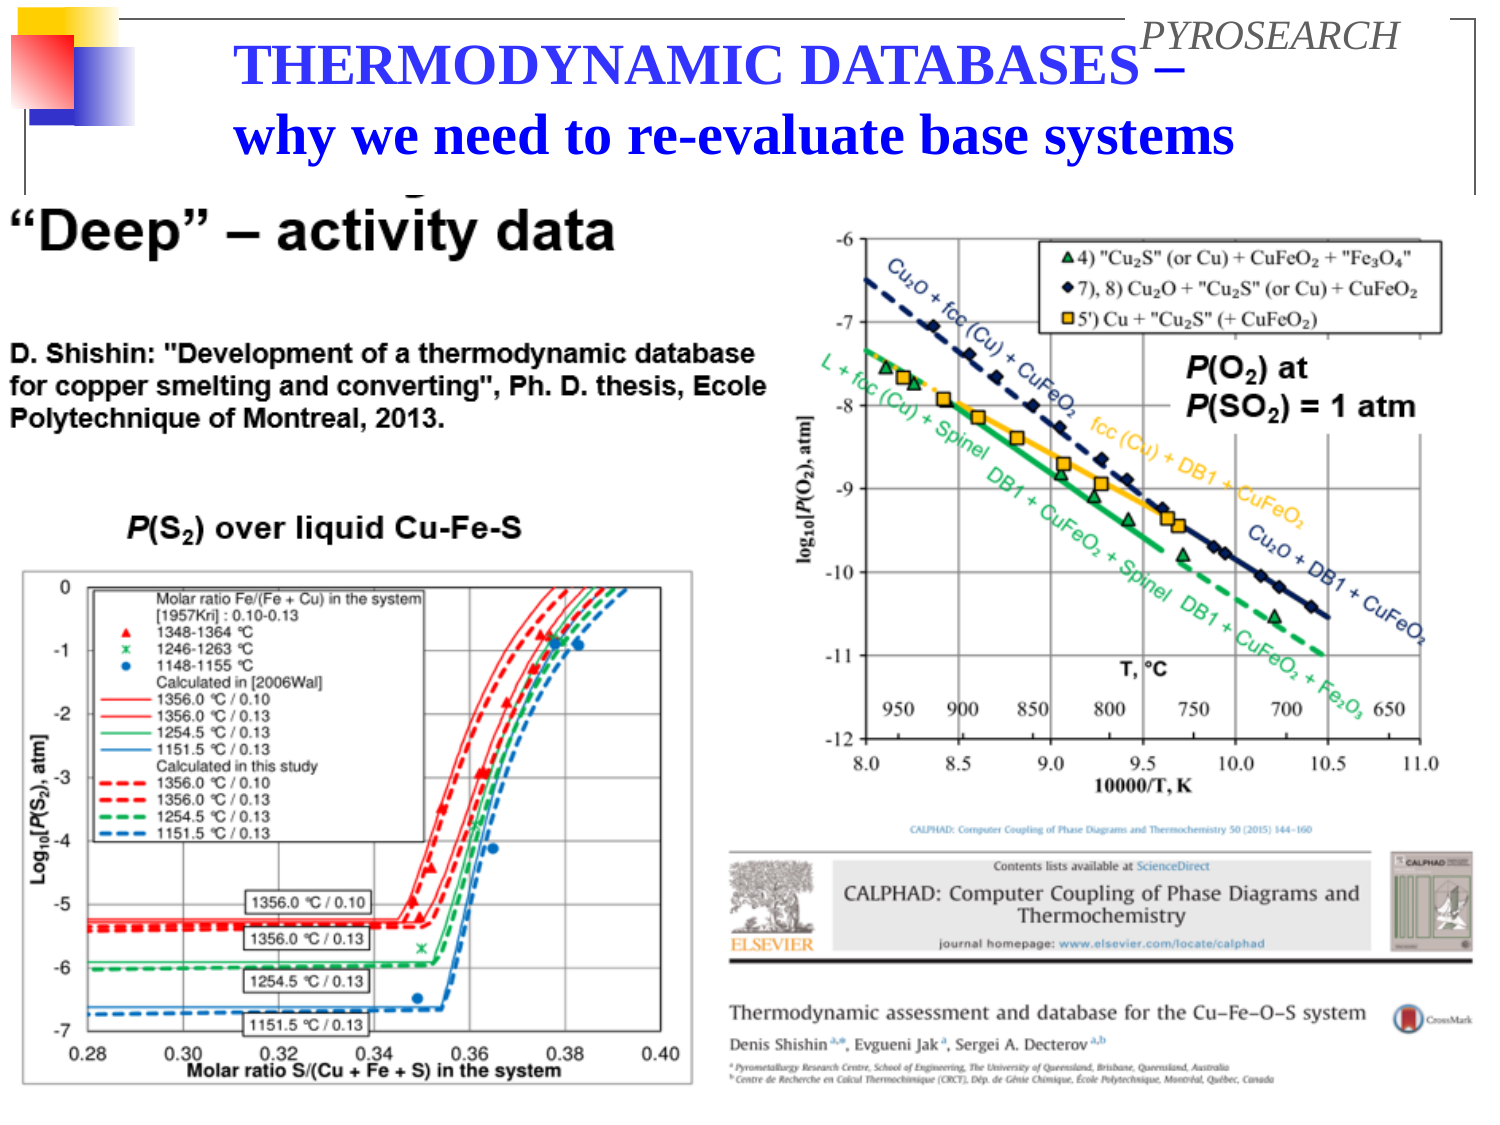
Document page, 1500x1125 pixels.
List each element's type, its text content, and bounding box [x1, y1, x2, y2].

text_box THERMODYNAMIC DATABASES – why we need to re-evaluate base systems [218, 19, 1317, 174]
picture [0, 195, 1500, 1125]
